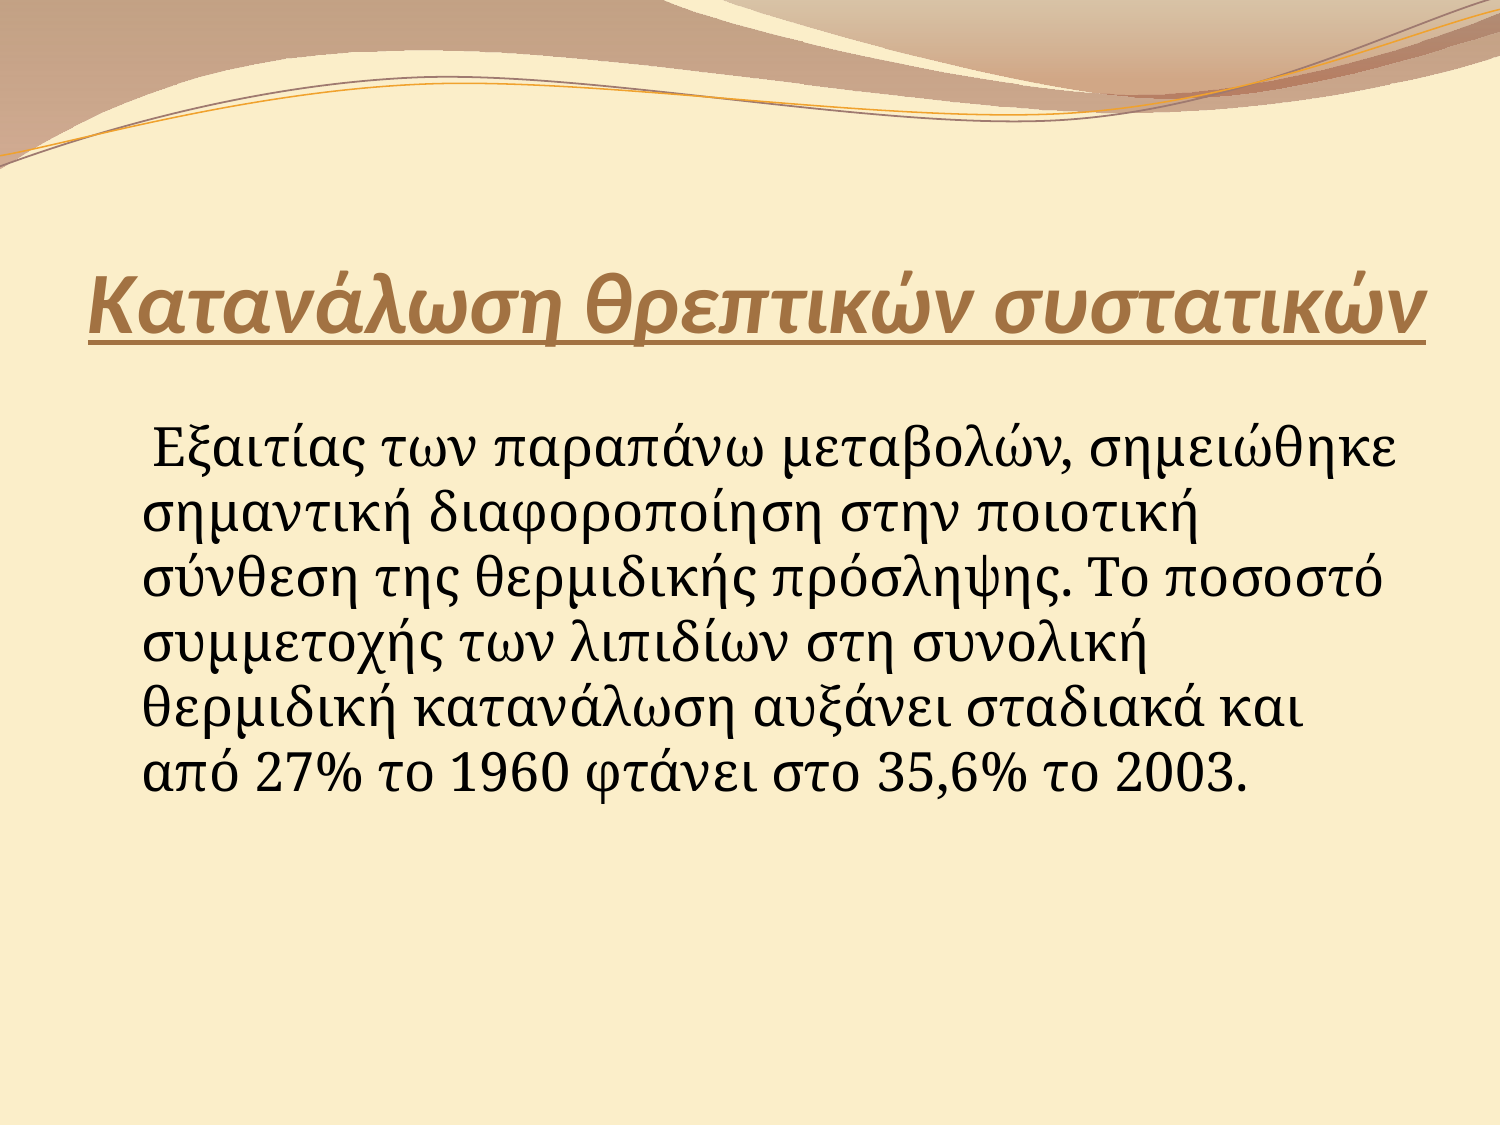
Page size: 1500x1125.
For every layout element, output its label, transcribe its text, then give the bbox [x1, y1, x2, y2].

list Εξαιτίας των παραπάνω μεταβολών, σημειώθηκε σημαντική διαφοροποίηση στην ποιοτική σύνθεση της θερμιδικής πρόσληψης. Το ποσοστό συμμετοχής των λιπιδίων στη συνολική θερμιδική κατανάλωση αυξάνει σταδιακά και από 27% το 1960 φτάνει στο 35,6% το 2003. [82, 404, 1432, 1125]
title Κατανάλωση θρεπτικών συστατικών [82, 164, 1432, 352]
